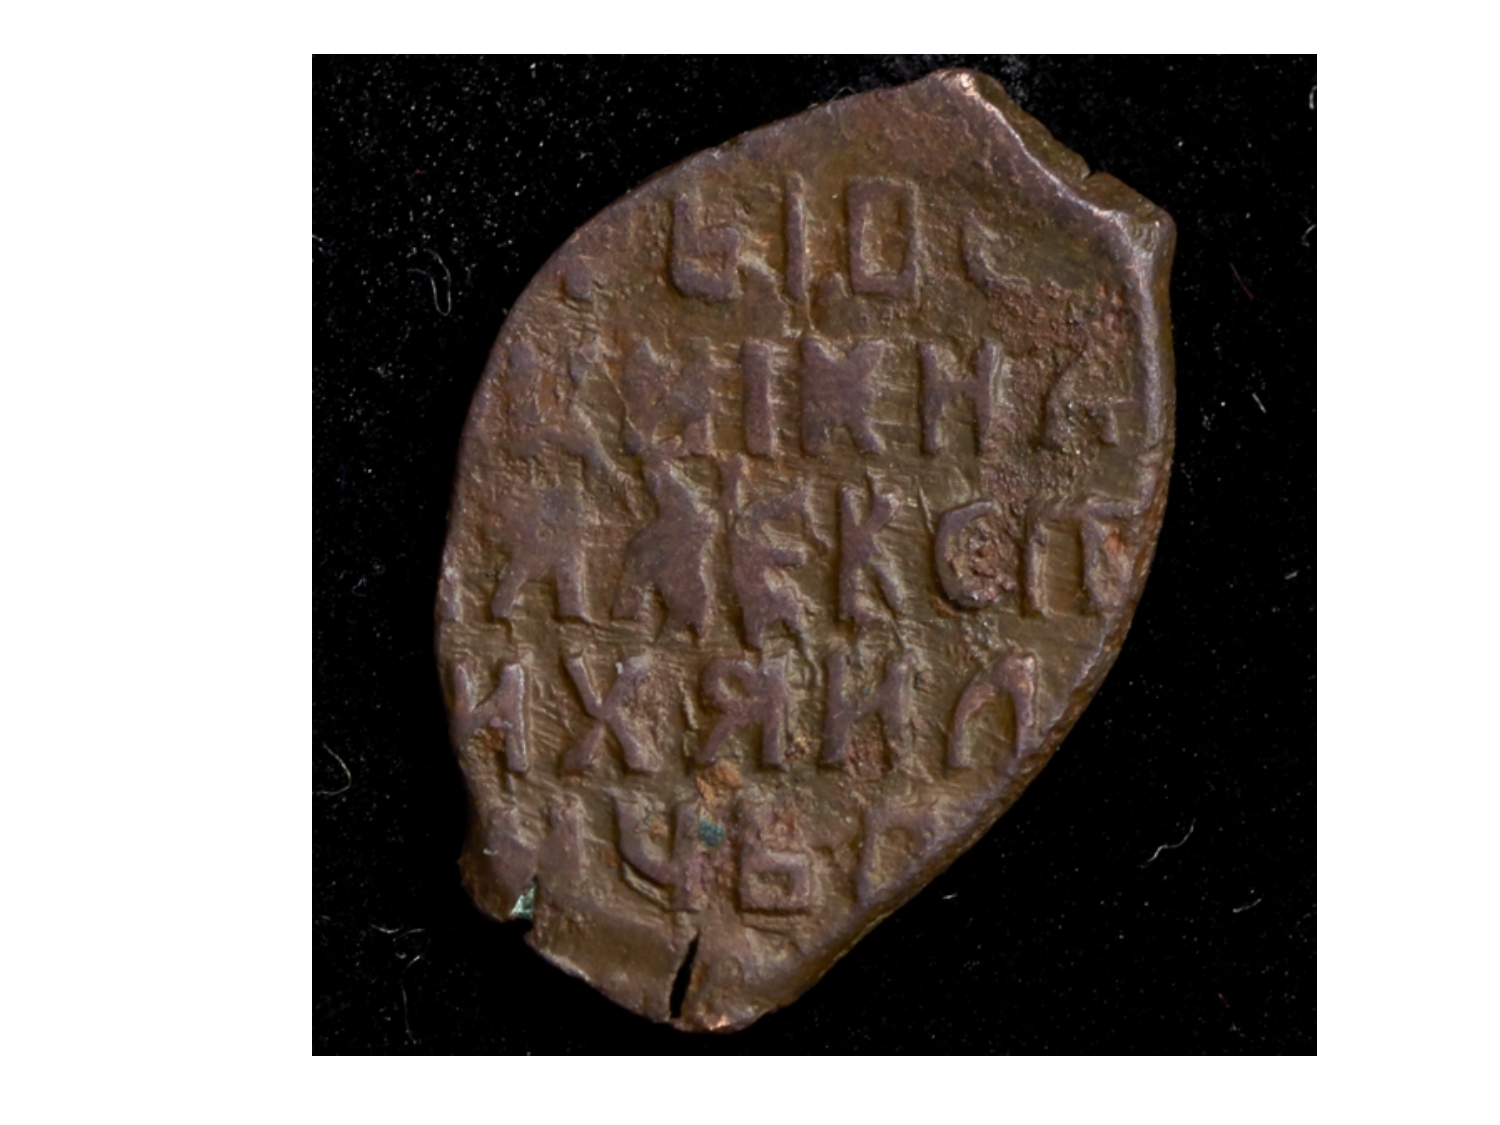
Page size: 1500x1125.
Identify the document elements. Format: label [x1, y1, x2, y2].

picture [312, 54, 1318, 1056]
